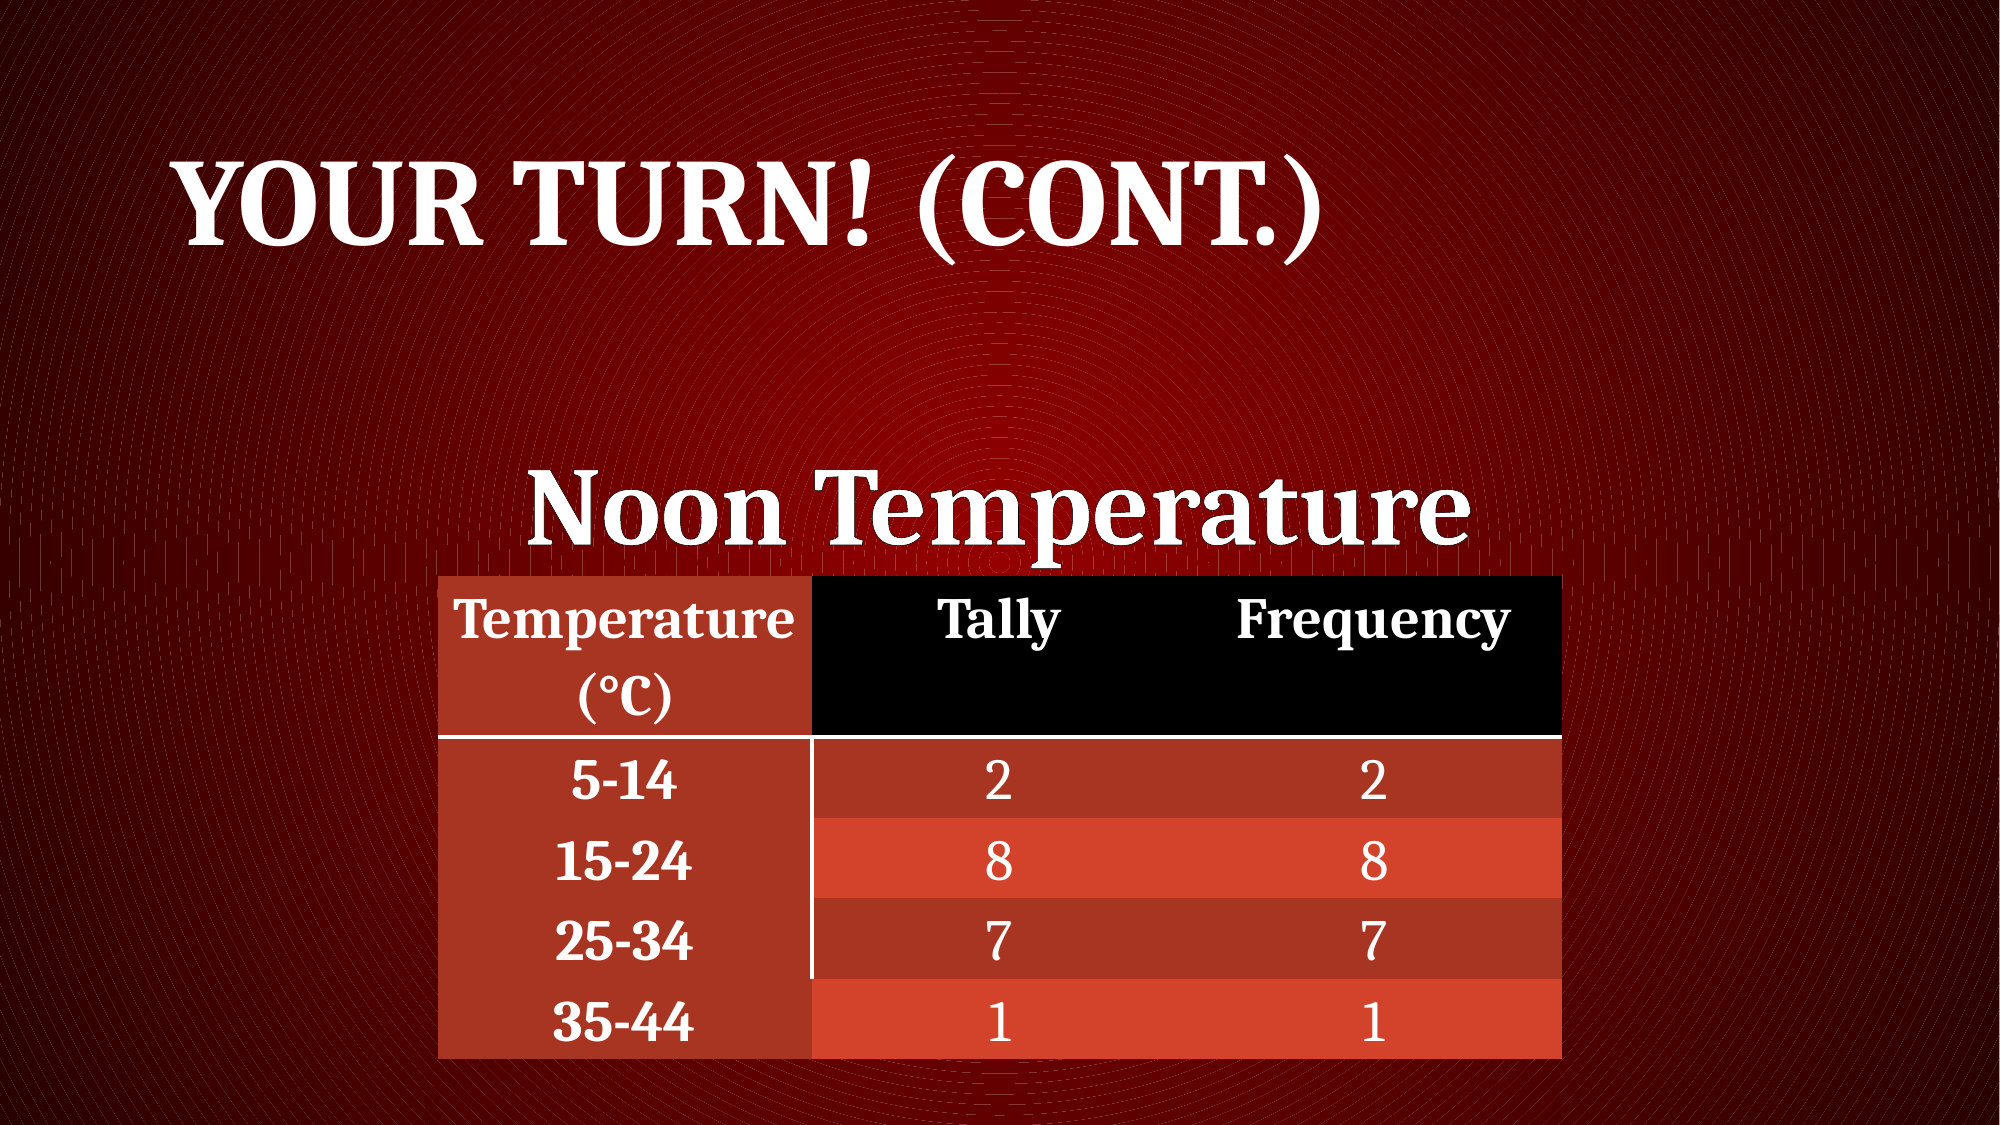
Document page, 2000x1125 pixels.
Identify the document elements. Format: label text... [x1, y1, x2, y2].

table_header Tally [812, 576, 1187, 735]
table_cell 35-44 [438, 979, 812, 1059]
title Your turn! (cont.) [149, 79, 1850, 280]
table_cell 8 [814, 818, 1187, 898]
text_box Noon Temperature [509, 424, 1491, 575]
table_cell 2 [814, 739, 1187, 818]
table_cell 15-24 [438, 818, 810, 898]
table_cell 7 [814, 898, 1187, 979]
table_cell 1 [812, 979, 1187, 1059]
table_header Frequency [1187, 576, 1562, 735]
table_cell 2 [1187, 739, 1562, 818]
table_cell 5-14 [438, 739, 810, 818]
table_cell 7 [1187, 898, 1562, 979]
table_cell 1 [1187, 979, 1562, 1059]
table_header Temperature (°C) [438, 576, 812, 735]
table_cell 8 [1187, 818, 1562, 898]
table_cell 25-34 [438, 898, 810, 979]
